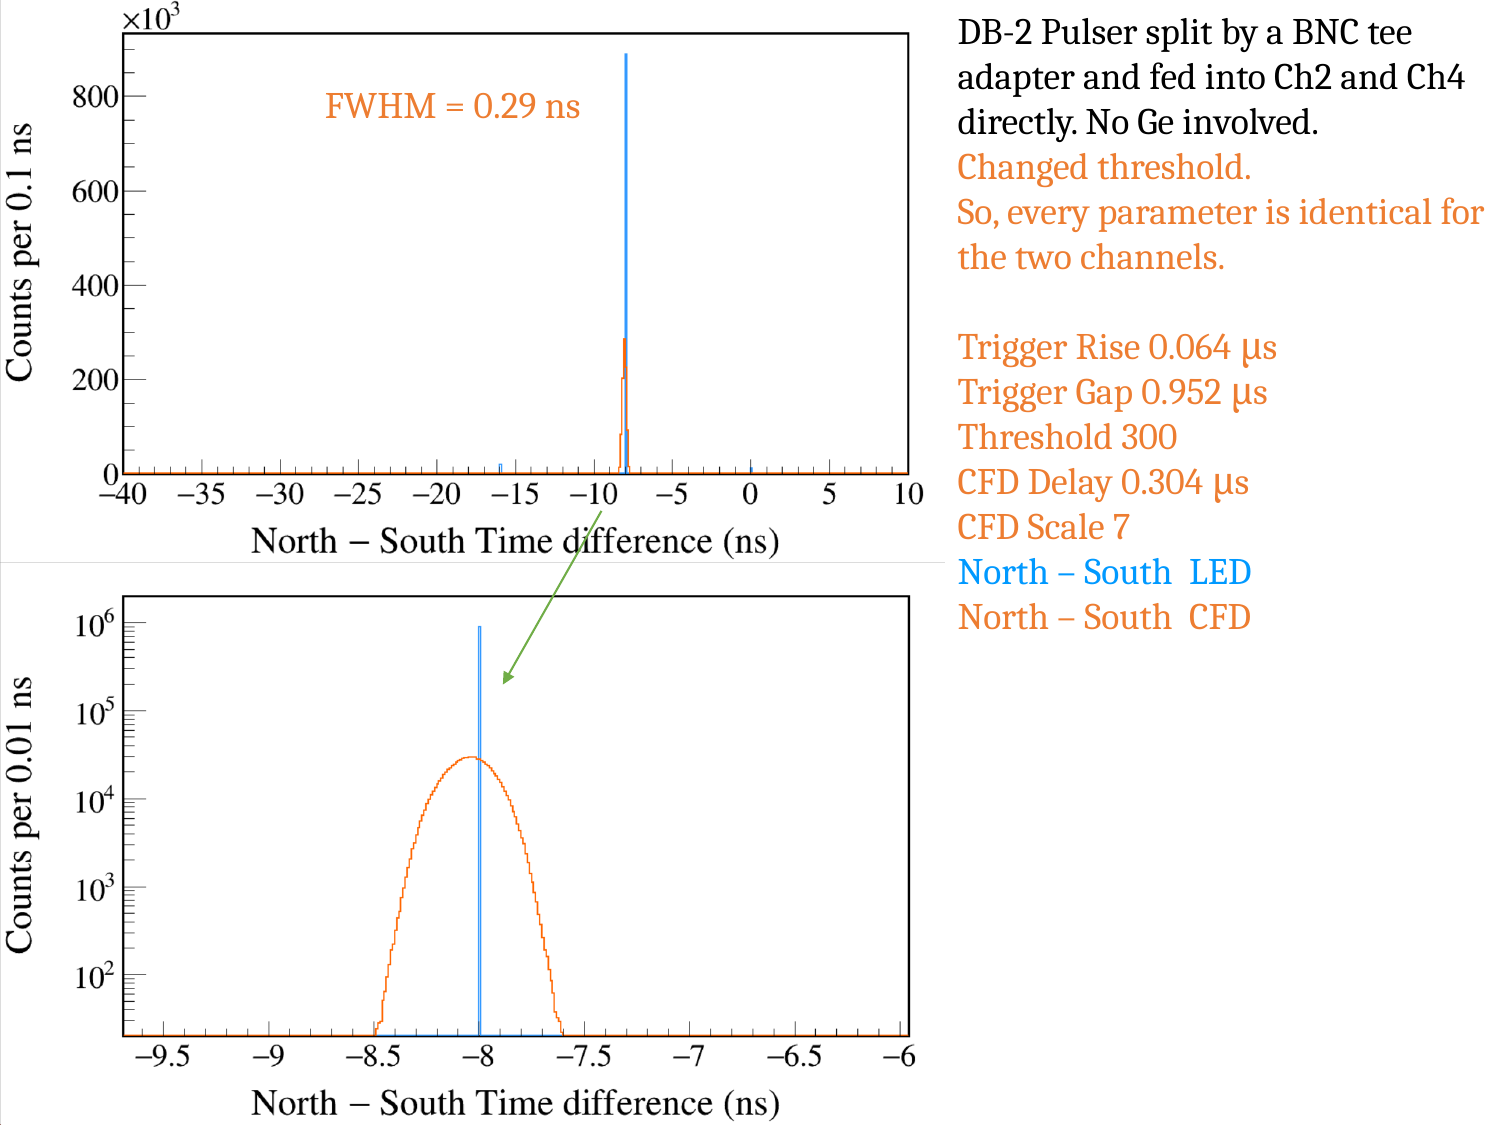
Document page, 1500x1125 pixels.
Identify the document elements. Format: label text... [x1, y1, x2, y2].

text_box DB-2 Pulser split by a BNC tee adapter and fed into Ch2 and Ch4 directly. No Ge involved. Changed threshold. So, every parameter is identical for the two channels. Trigger Rise 0.064 μs Trigger Gap 0.952 μs Threshold 300 CFD Delay 0.304 μs CFD Scale 7 North – South LED North – South CFD [945, 0, 1500, 645]
picture [0, 0, 945, 1125]
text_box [502, 510, 602, 685]
